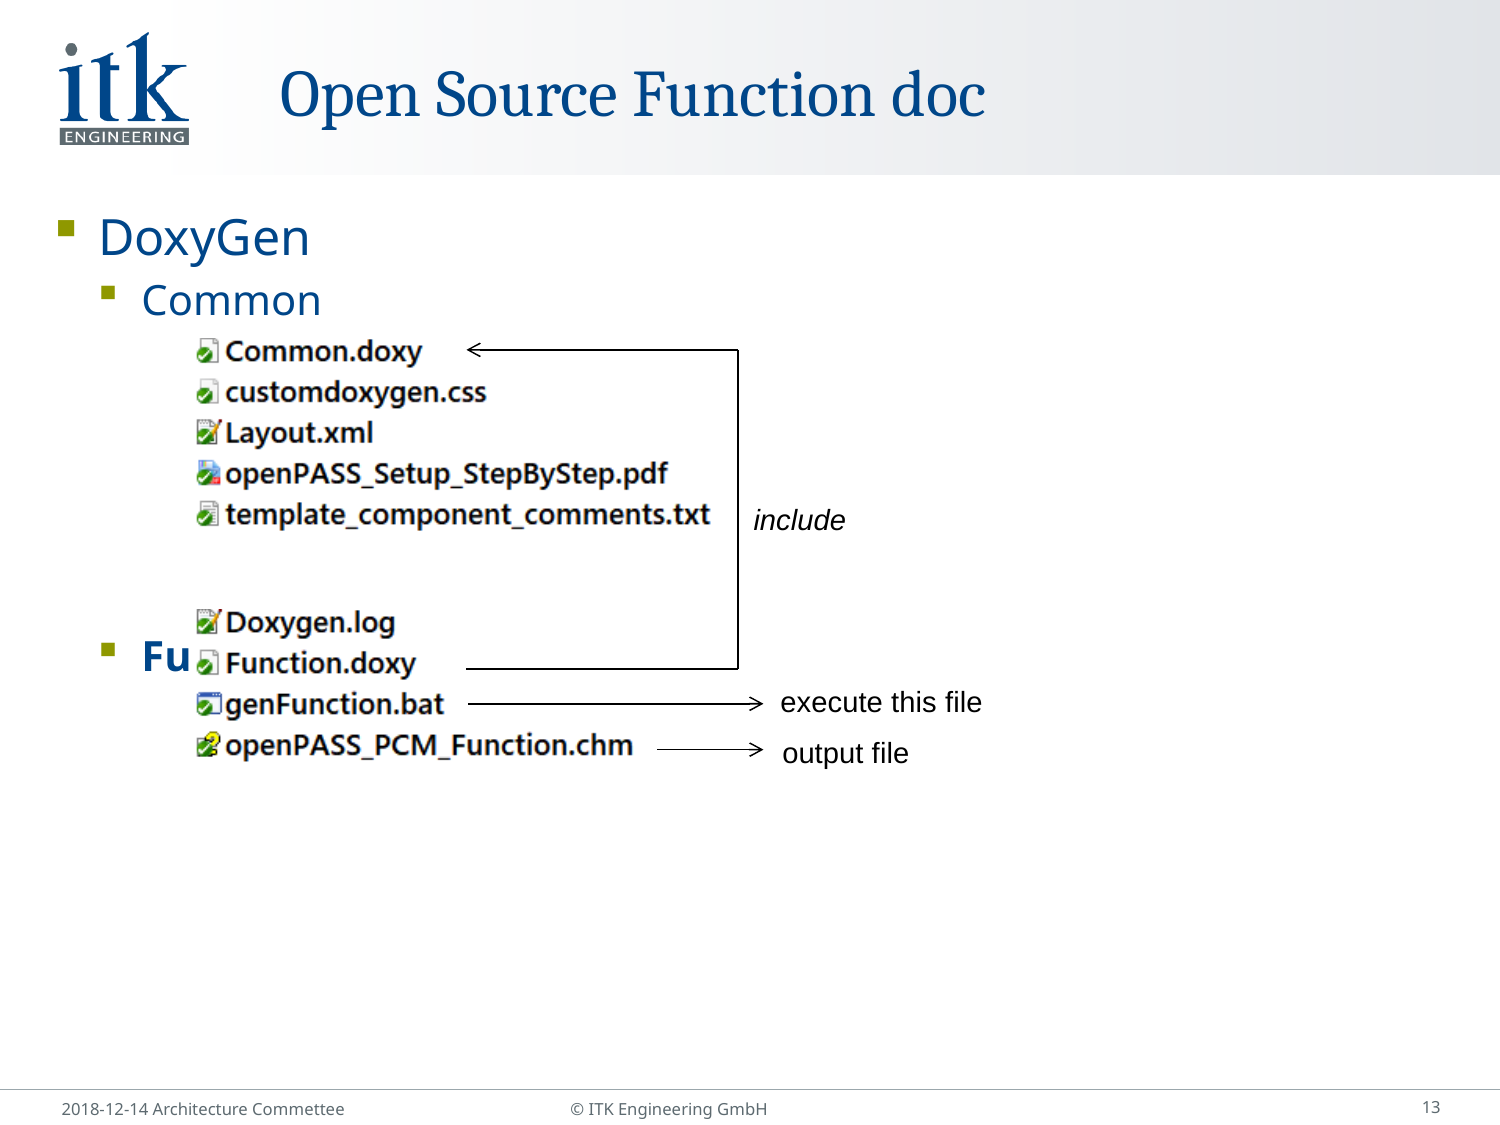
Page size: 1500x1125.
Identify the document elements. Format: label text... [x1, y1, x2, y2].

footer © ITK Engineering GmbH [442, 1092, 1058, 1125]
list DoxyGen Common Function [53, 197, 1441, 1060]
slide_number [46, 1092, 401, 1125]
picture [194, 609, 720, 768]
slide_number 13 [1322, 1092, 1441, 1125]
picture [194, 337, 720, 534]
title Open Source Function doc [265, 17, 1442, 161]
picture [59, 32, 189, 145]
text_box execute this file [765, 676, 998, 726]
text_box include [743, 494, 862, 545]
text_box output file [767, 726, 925, 777]
